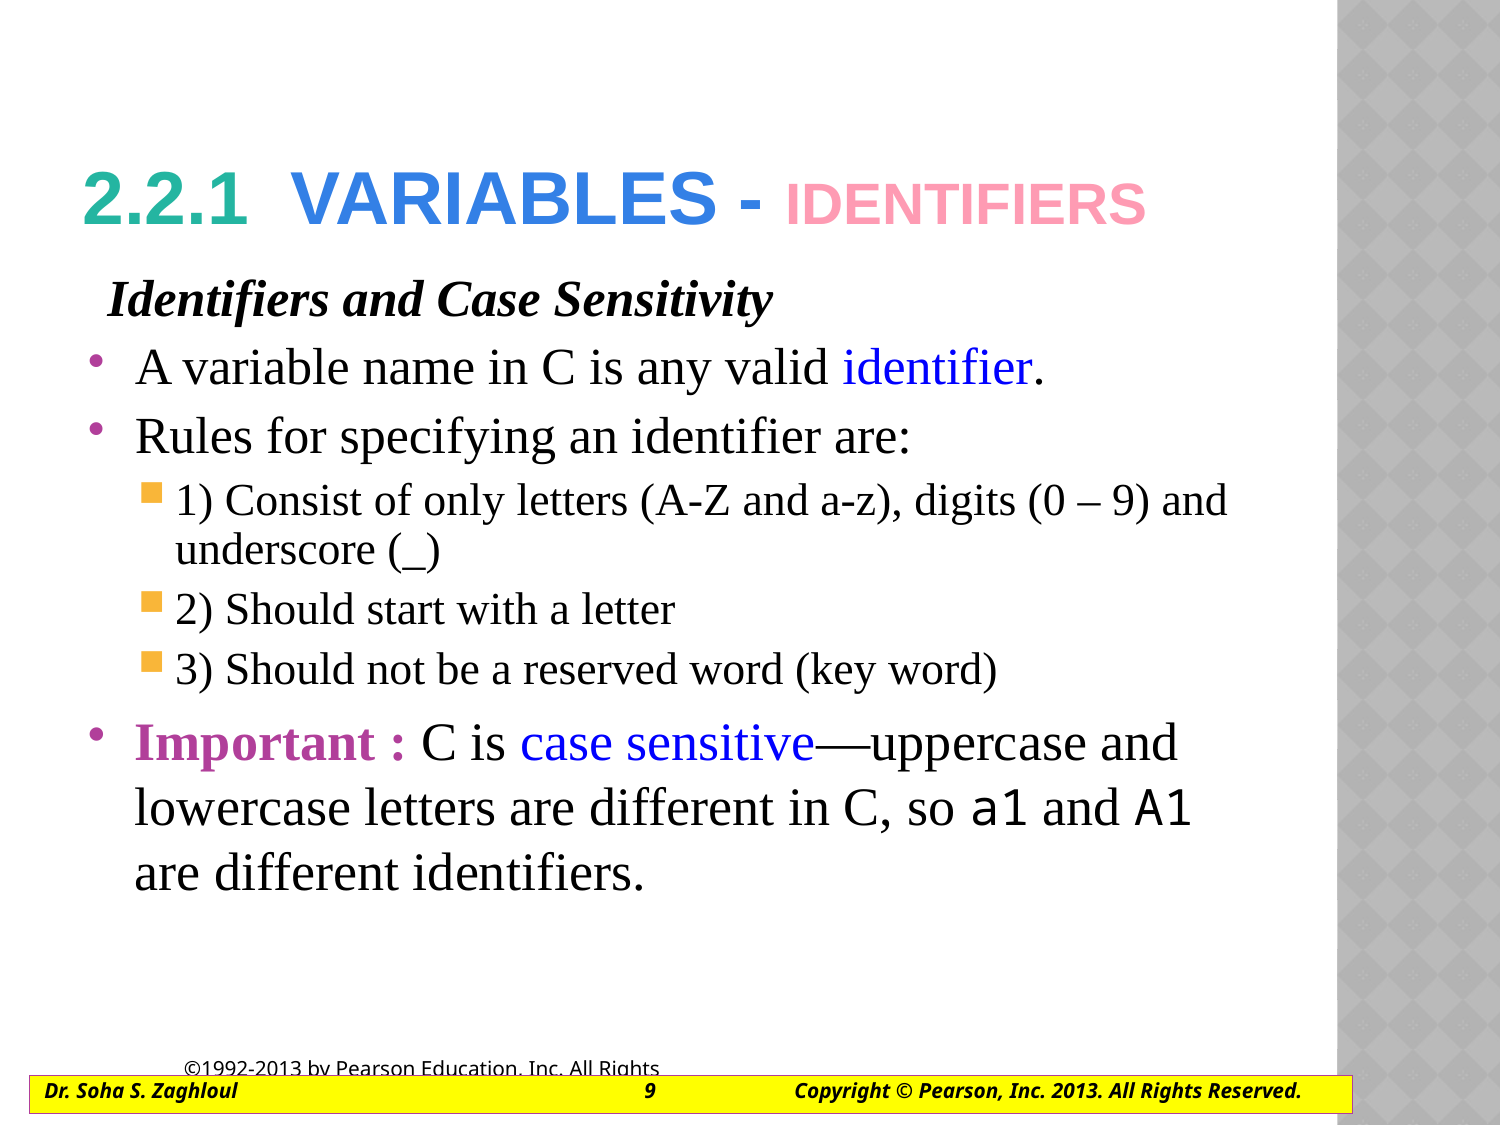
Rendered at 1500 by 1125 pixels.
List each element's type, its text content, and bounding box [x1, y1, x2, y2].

text_box Dr. Soha S. Zaghloul 9 Copyright © Pearson, Inc. 2013. All Rights Reserved. [29, 1075, 1353, 1114]
title 2.2.1 VARIABLES - Identifiers [75, 52, 1263, 240]
list Identifiers and Case Sensitivity A variable name in C is any valid identifier. Rules for specifying an identifier are: 1) Consist of only letters (A-Z and a-z), digits (0 – 9) and underscore (_) 2) Should start with a letter 3) Should not be a reserved word (key word) Important : C is case sensitive—uppercase and lowercase letters are different in C, so a1 and A1 are different identifiers. [75, 264, 1263, 1059]
